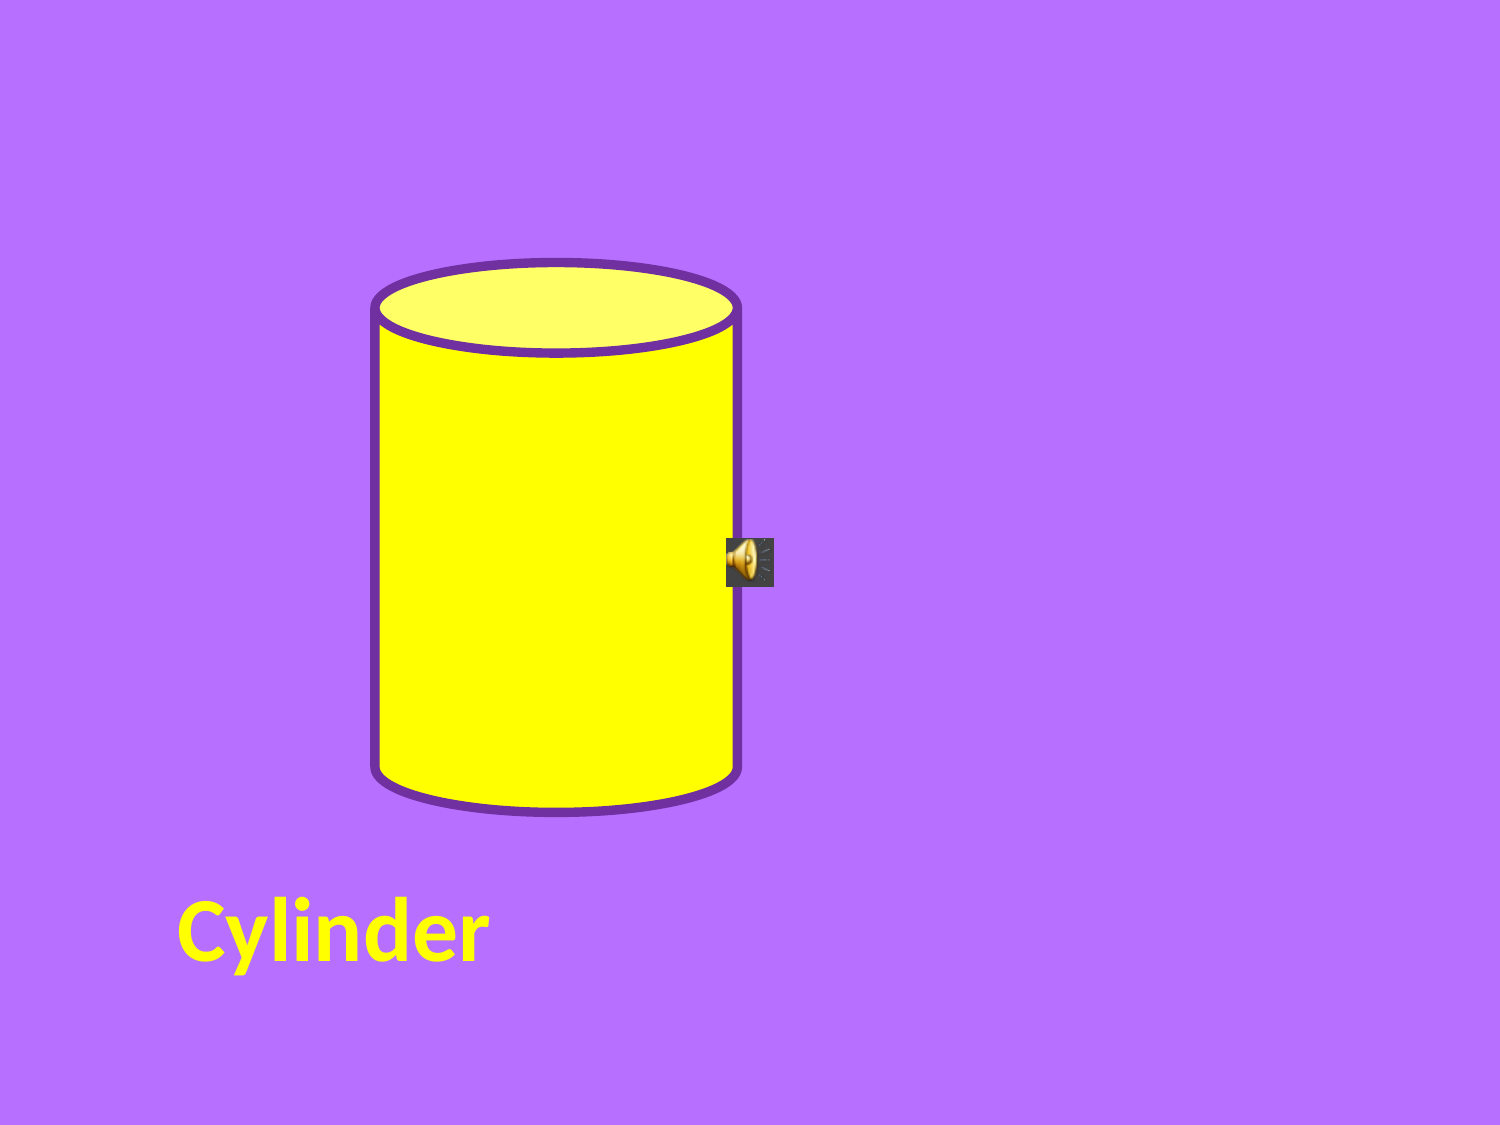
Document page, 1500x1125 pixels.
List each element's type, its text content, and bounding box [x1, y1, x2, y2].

text_box Cylinder [162, 862, 738, 988]
picture [724, 537, 776, 588]
text_box [372, 260, 740, 815]
